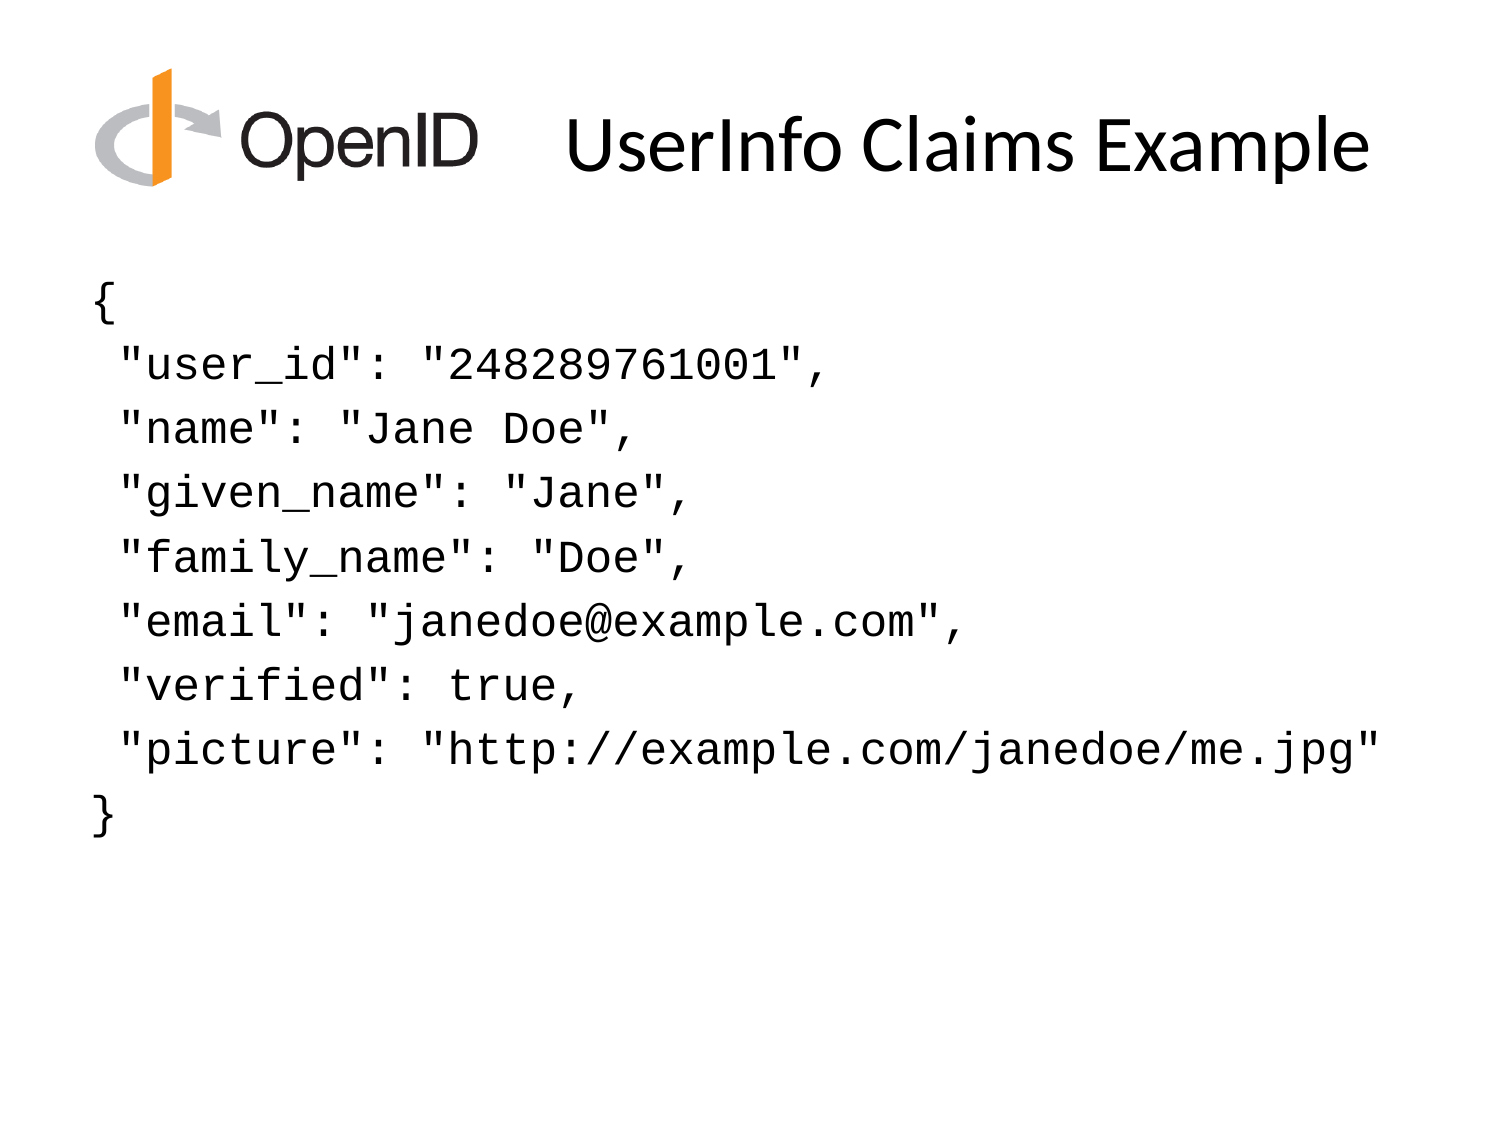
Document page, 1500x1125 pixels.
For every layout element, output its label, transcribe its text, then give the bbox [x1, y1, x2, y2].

list { "user_id": "248289761001", "name": "Jane Doe", "given_name": "Jane", "family_name": "Doe", "email": "janedoe@example.com", "verified": true, "picture": "http://example.com/janedoe/me.jpg" } [75, 262, 1425, 1005]
picture [64, 44, 513, 225]
title UserInfo Claims Example [512, 45, 1425, 233]
